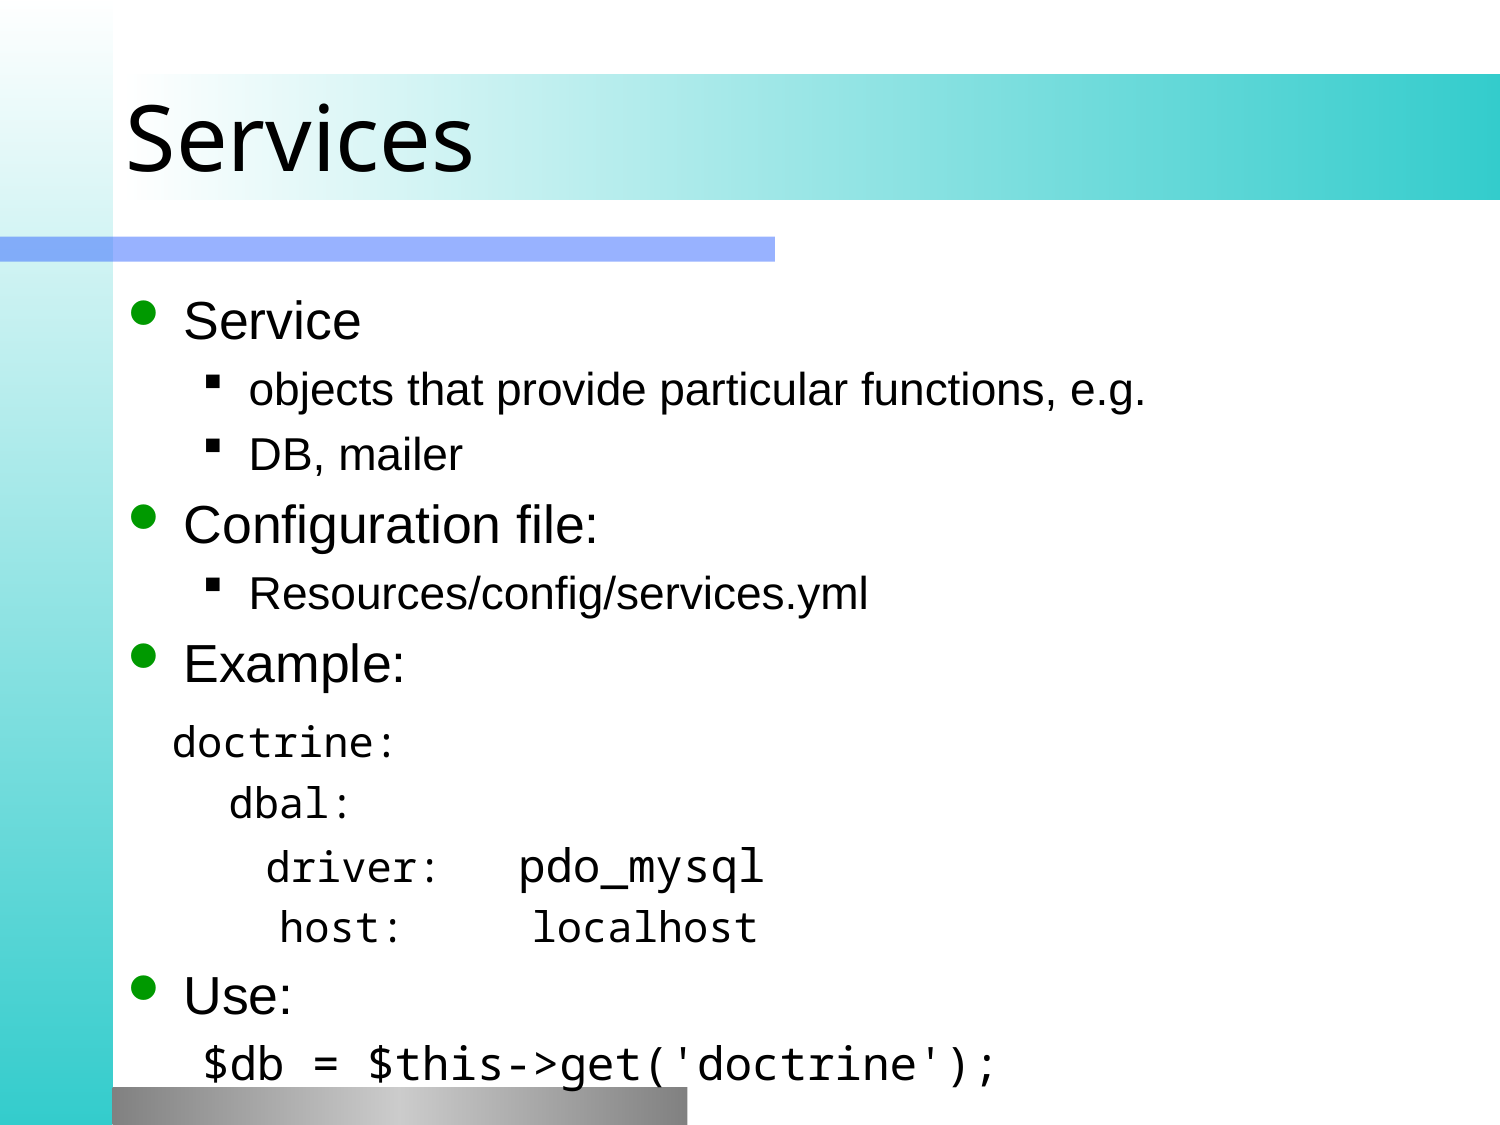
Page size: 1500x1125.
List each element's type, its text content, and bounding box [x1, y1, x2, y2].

title Services [110, 40, 1386, 229]
list Service objects that provide particular functions, e.g. DB, mailer Configuration file: Resources/config/services.yml Example: doctrine: dbal: driver: pdo_mysql host: localhost Use: $db = $this->get('doctrine'); [112, 278, 1388, 1106]
